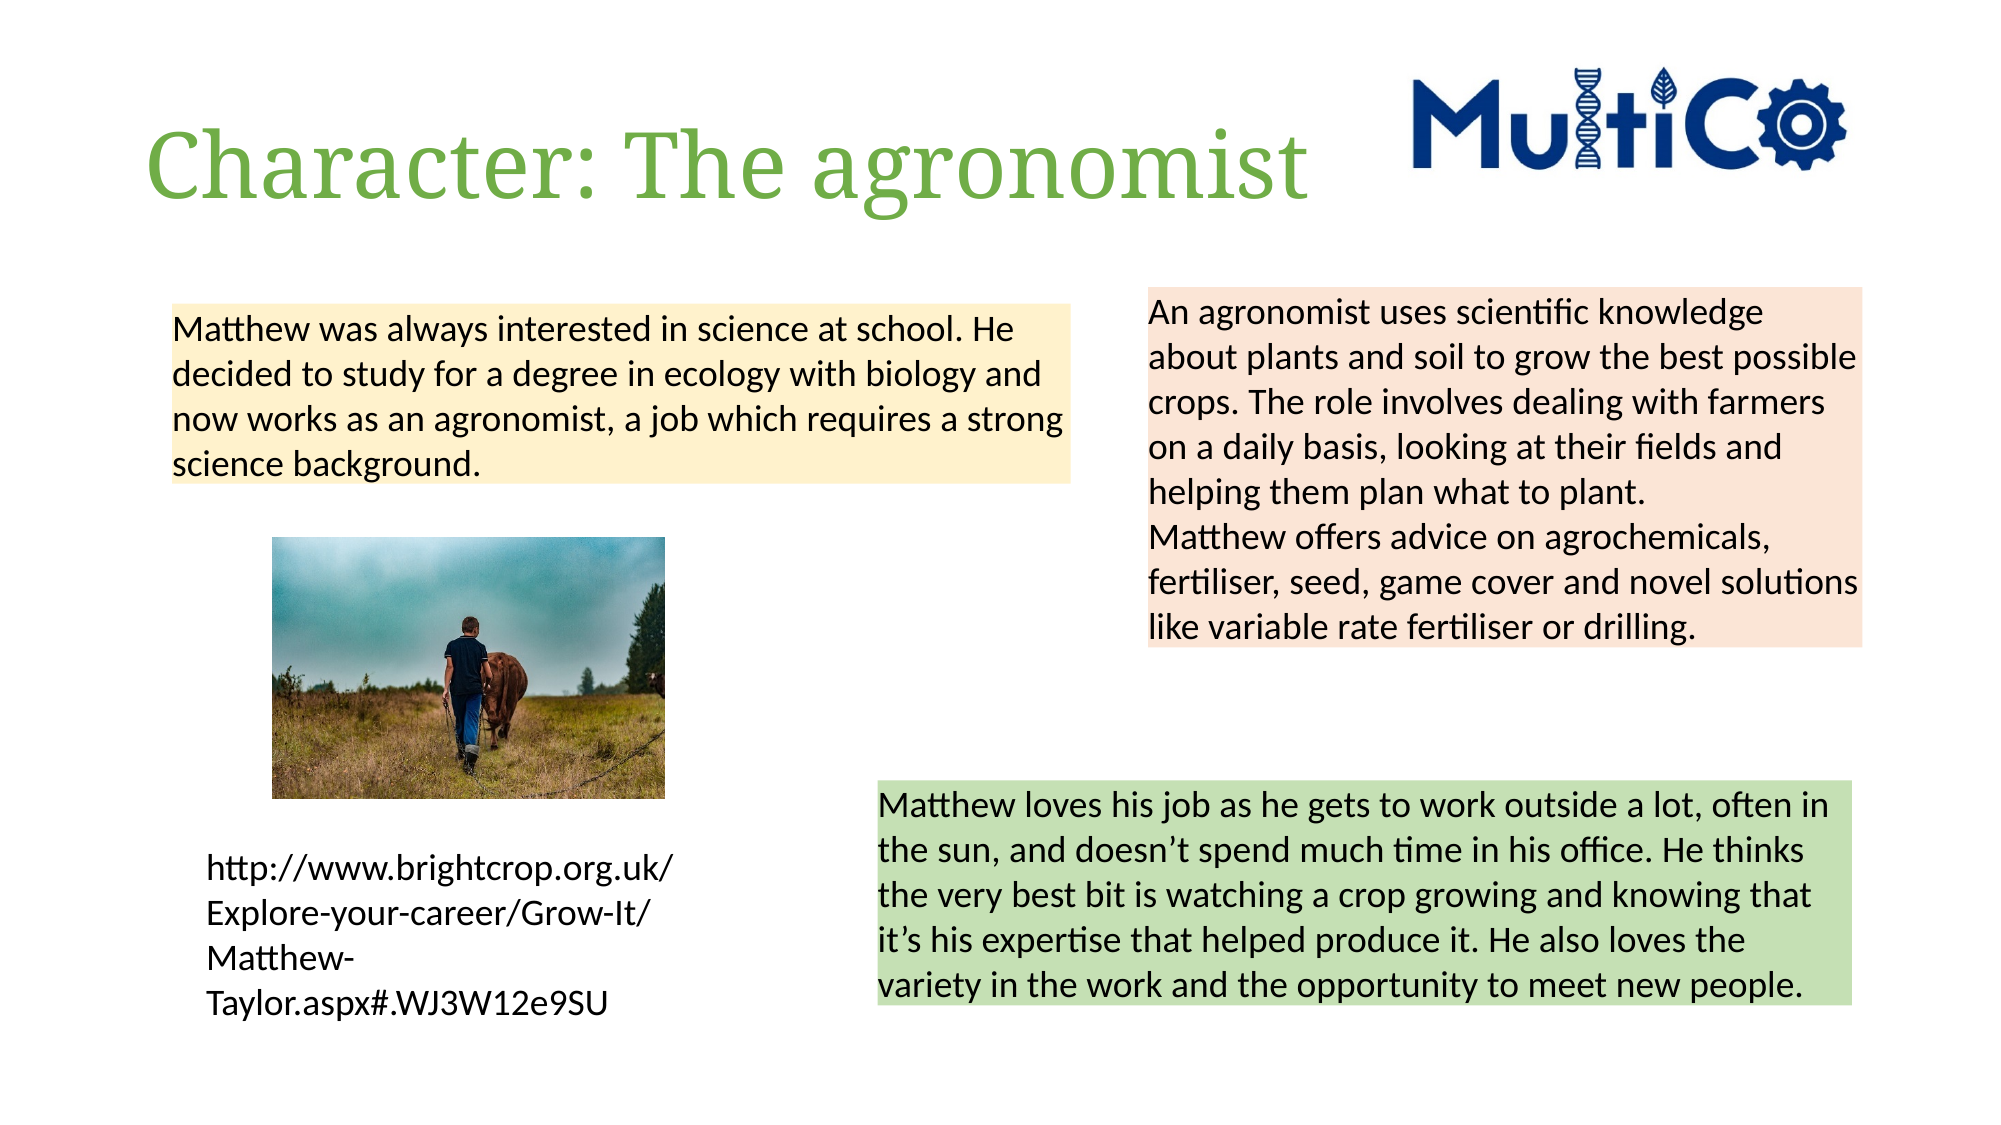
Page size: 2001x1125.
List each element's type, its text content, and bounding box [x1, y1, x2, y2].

picture [272, 537, 665, 799]
text_box Matthew was always interested in science at school. He decided to study for a degree in ecology with biology and now works as an agronomist, a job which requires a strong science background. [172, 303, 1071, 484]
text_box Matthew loves his job as he gets to work outside a lot, often in the sun, and doesn’t spend much time in his office. He thinks the very best bit is watching a crop growing and knowing that it’s his expertise that helped produce it. He also loves the variety in the work and the opportunity to meet new people. [877, 780, 1852, 1006]
text_box http://www.brightcrop.org.uk/Explore-your-career/Grow-It/Matthew-Taylor.aspx#.WJ3W12e9SU [198, 835, 739, 1031]
picture [1396, 45, 1863, 192]
text_box An agronomist uses scientific knowledge about plants and soil to grow the best possible crops. The role involves dealing with farmers on a daily basis, looking at their fields and helping them plan what to plant. Matthew offers advice on agrochemicals, fertiliser, seed, game cover and novel solutions like variable rate fertiliser or drilling. [1148, 287, 1863, 648]
title Character: The agronomist [136, 59, 1863, 278]
